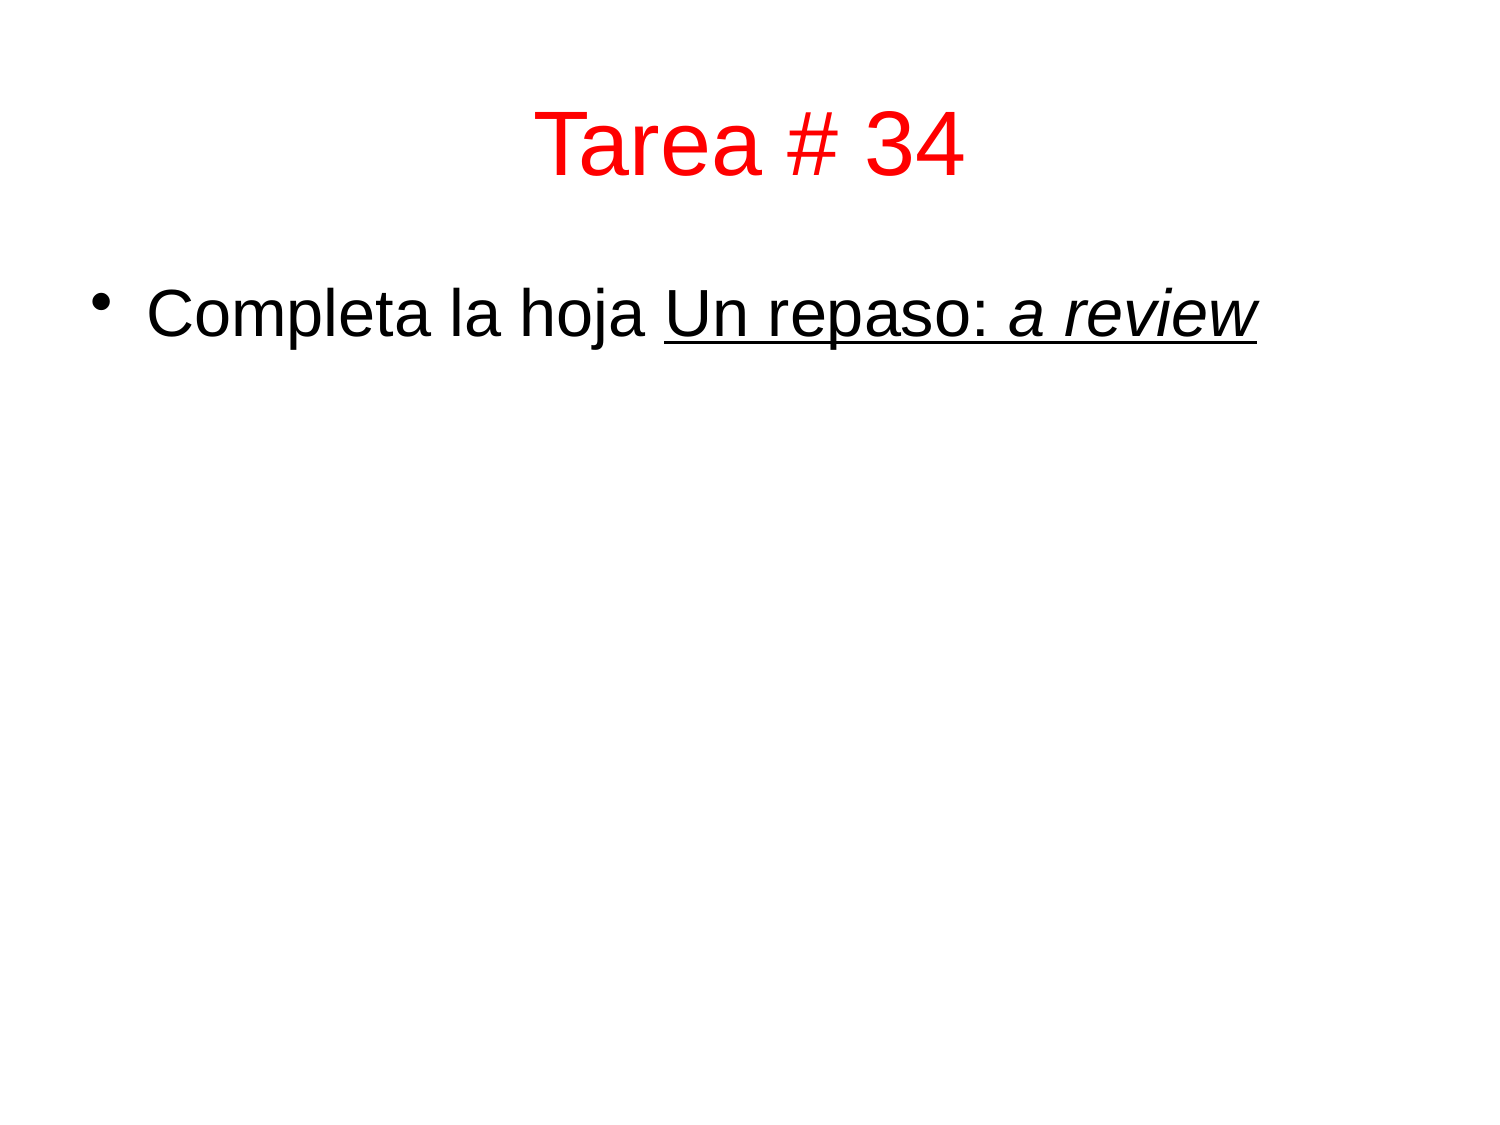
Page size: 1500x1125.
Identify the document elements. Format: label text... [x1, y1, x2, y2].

list Completa la hoja Un repaso: a review [75, 262, 1425, 1005]
title Tarea # 34 [75, 45, 1425, 233]
